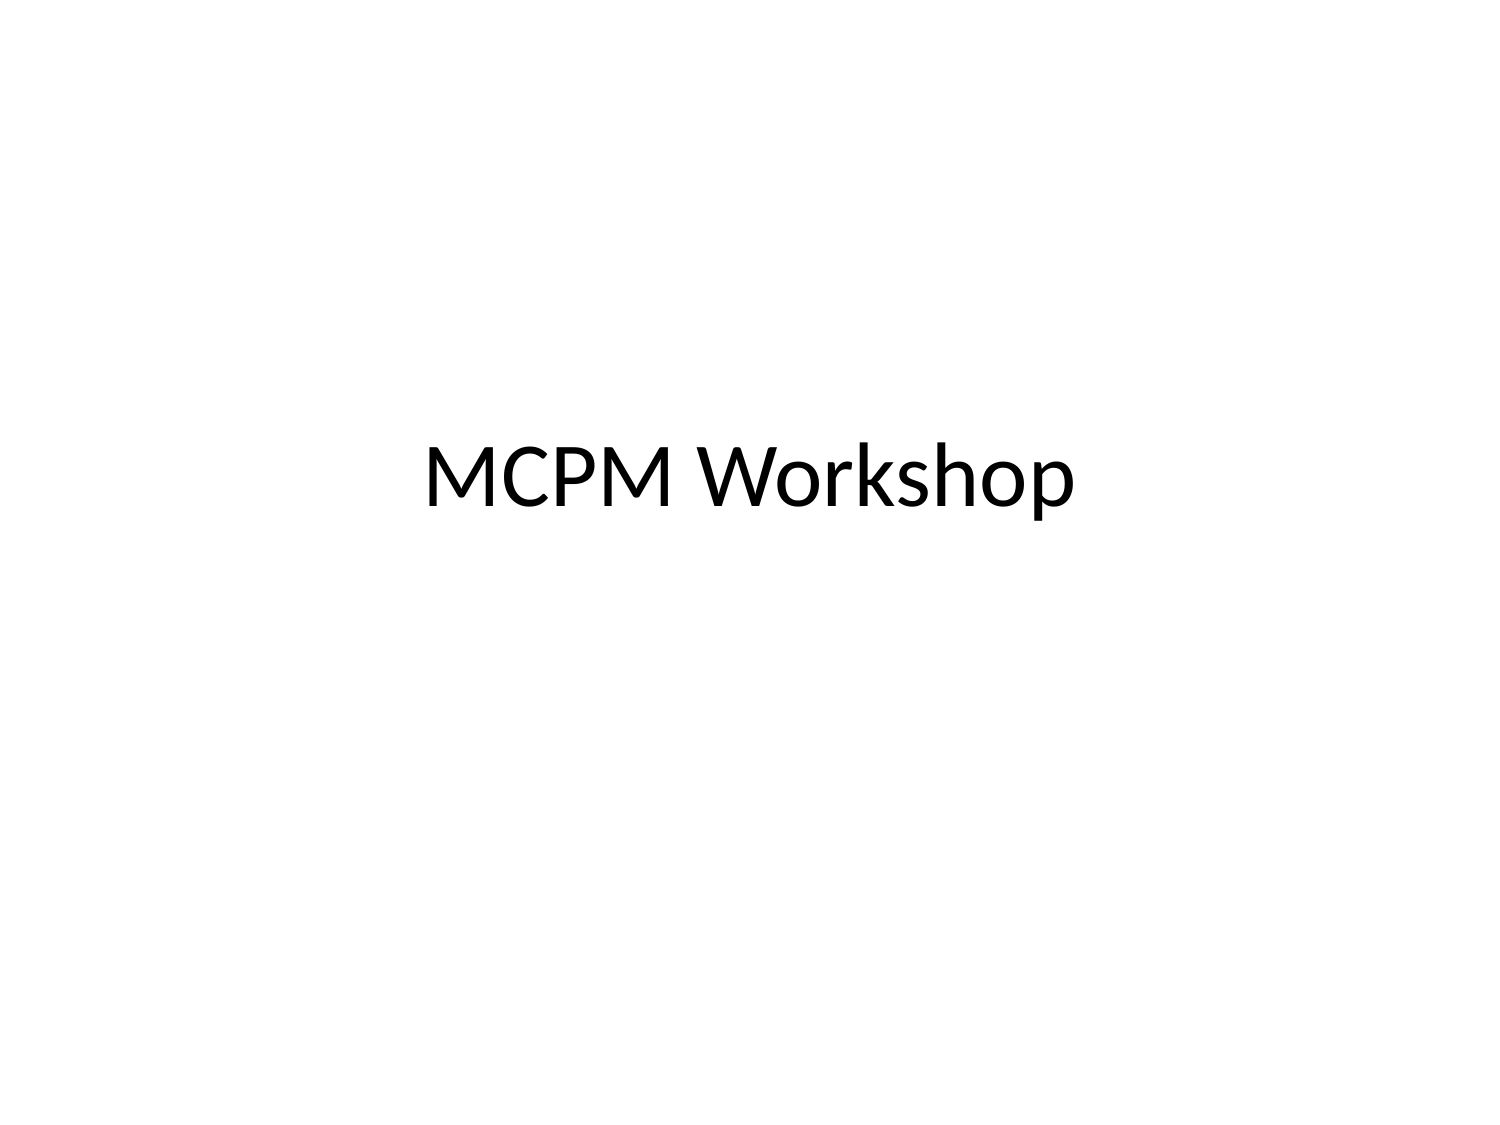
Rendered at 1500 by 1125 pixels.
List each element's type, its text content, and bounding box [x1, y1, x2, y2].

title MCPM Workshop [112, 349, 1388, 591]
